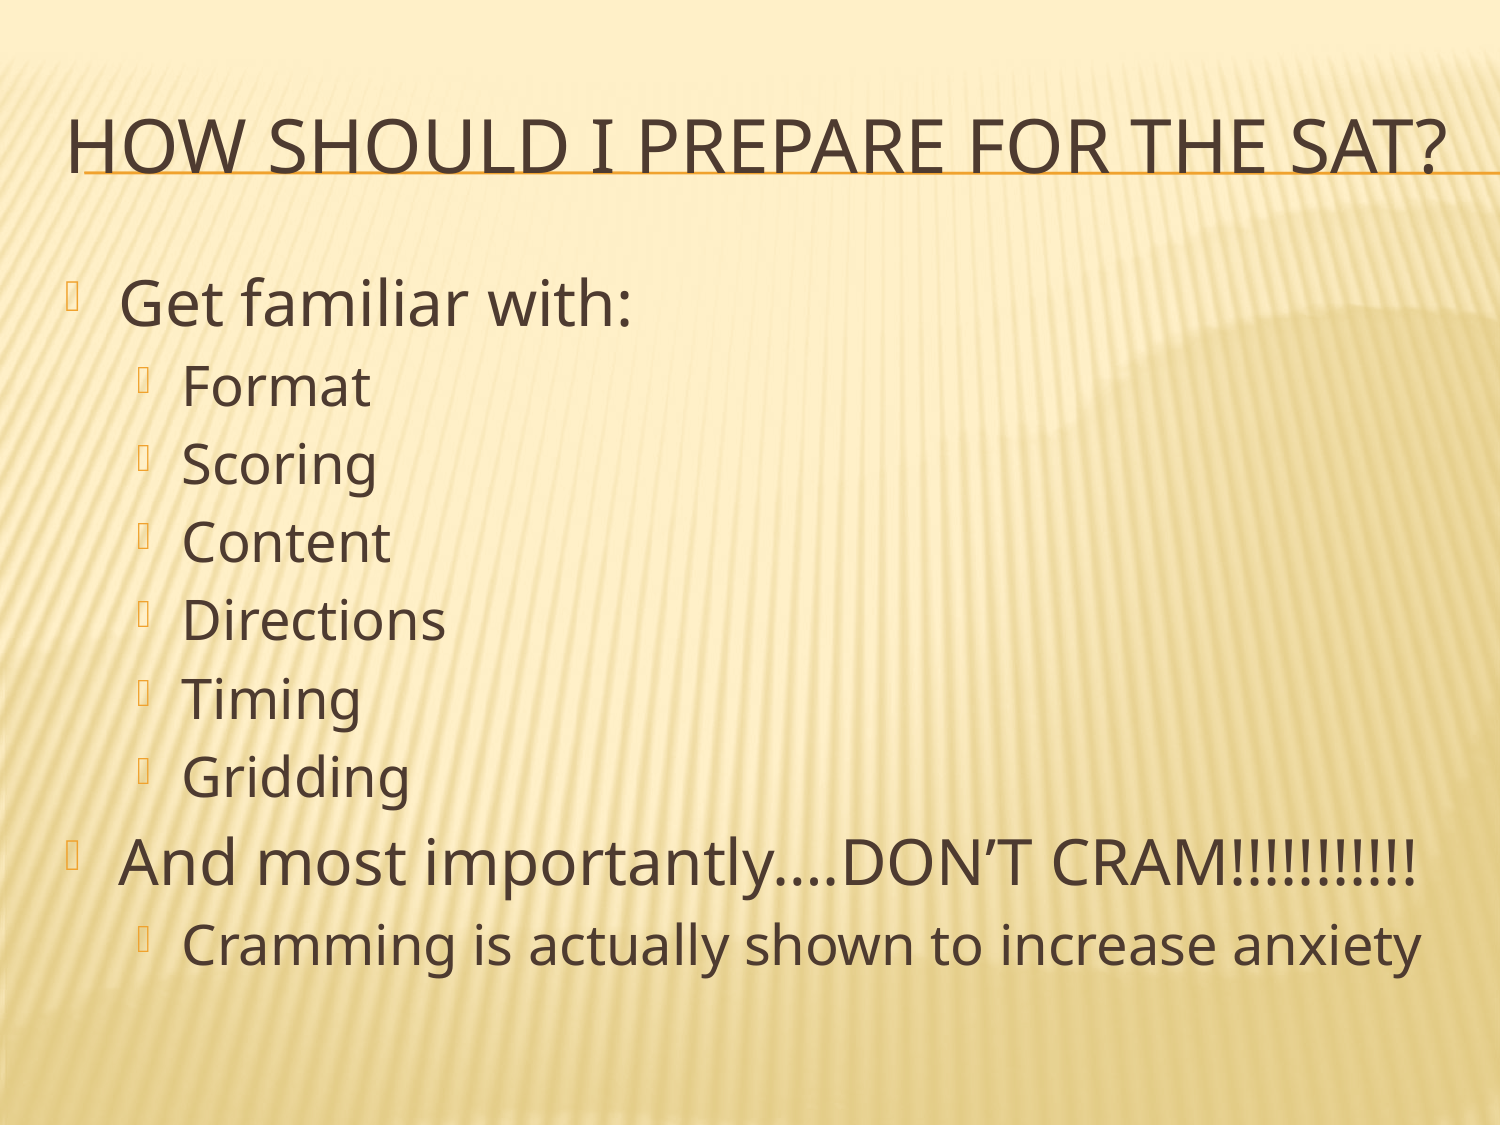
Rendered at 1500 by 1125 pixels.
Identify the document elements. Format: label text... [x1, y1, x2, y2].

list Get familiar with: Format Scoring Content Directions Timing Gridding And most importantly….DON’T CRAM!!!!!!!!!!! Cramming is actually shown to increase anxiety [50, 254, 1475, 998]
title How should I prepare for the SAT? [50, 75, 1475, 213]
